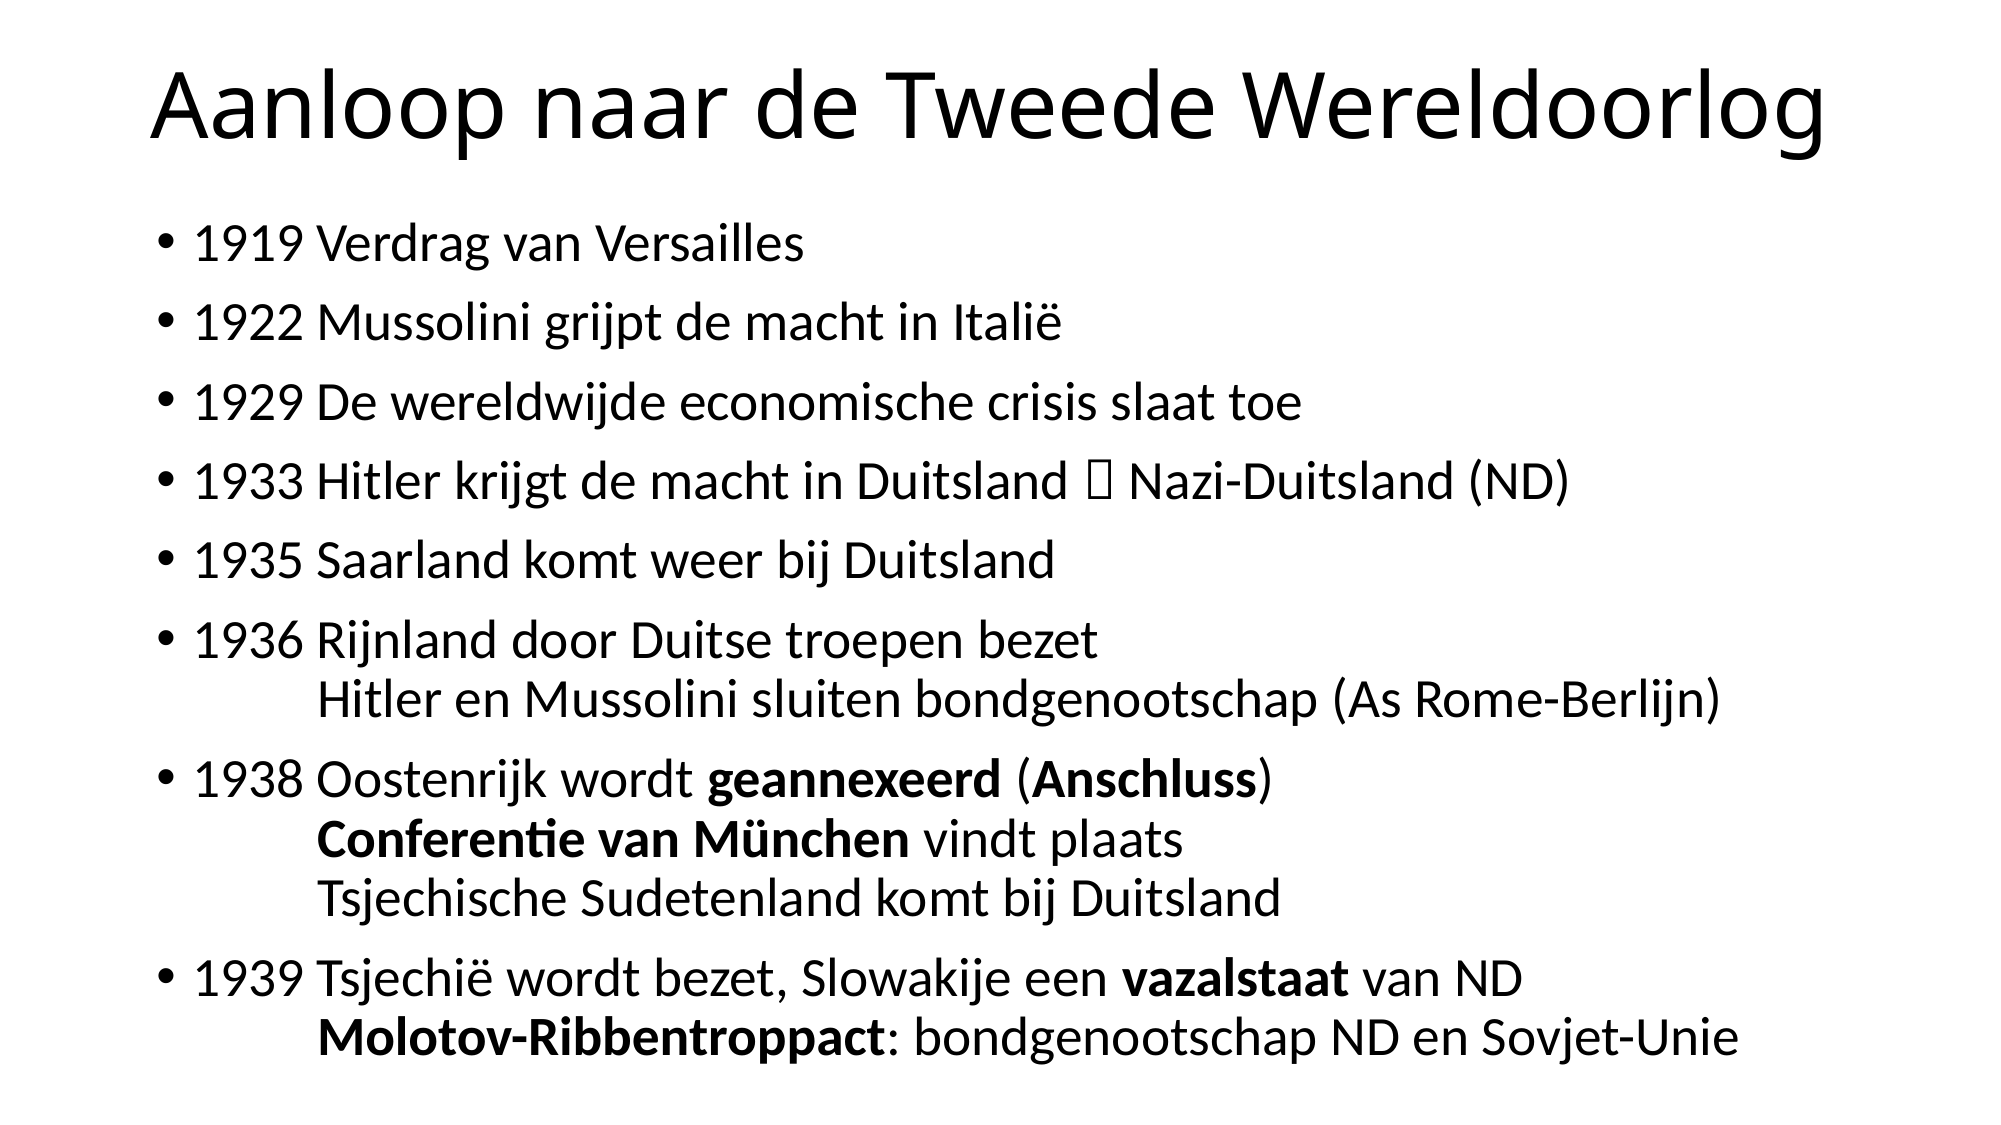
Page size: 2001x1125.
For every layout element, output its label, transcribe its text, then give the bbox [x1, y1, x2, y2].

list 1919 Verdrag van Versailles 1922 Mussolini grijpt de macht in Italië 1929 De wereldwijde economische crisis slaat toe 1933 Hitler krijgt de macht in Duitsland  Nazi-Duitsland (ND) 1935 Saarland komt weer bij Duitsland 1936 Rijnland door Duitse troepen bezet Hitler en Mussolini sluiten bondgenootschap (As Rome-Berlijn) 1938 Oostenrijk wordt geannexeerd (Anschluss) Conferentie van München vindt plaats Tsjechische Sudetenland komt bij Duitsland 1939 Tsjechië wordt bezet, Slowakije een vazalstaat van ND Molotov-Ribbentroppact: bondgenootschap ND en Sovjet-Unie [141, 205, 1867, 1090]
title Aanloop naar de Tweede Wereldoorlog [135, 0, 1861, 218]
